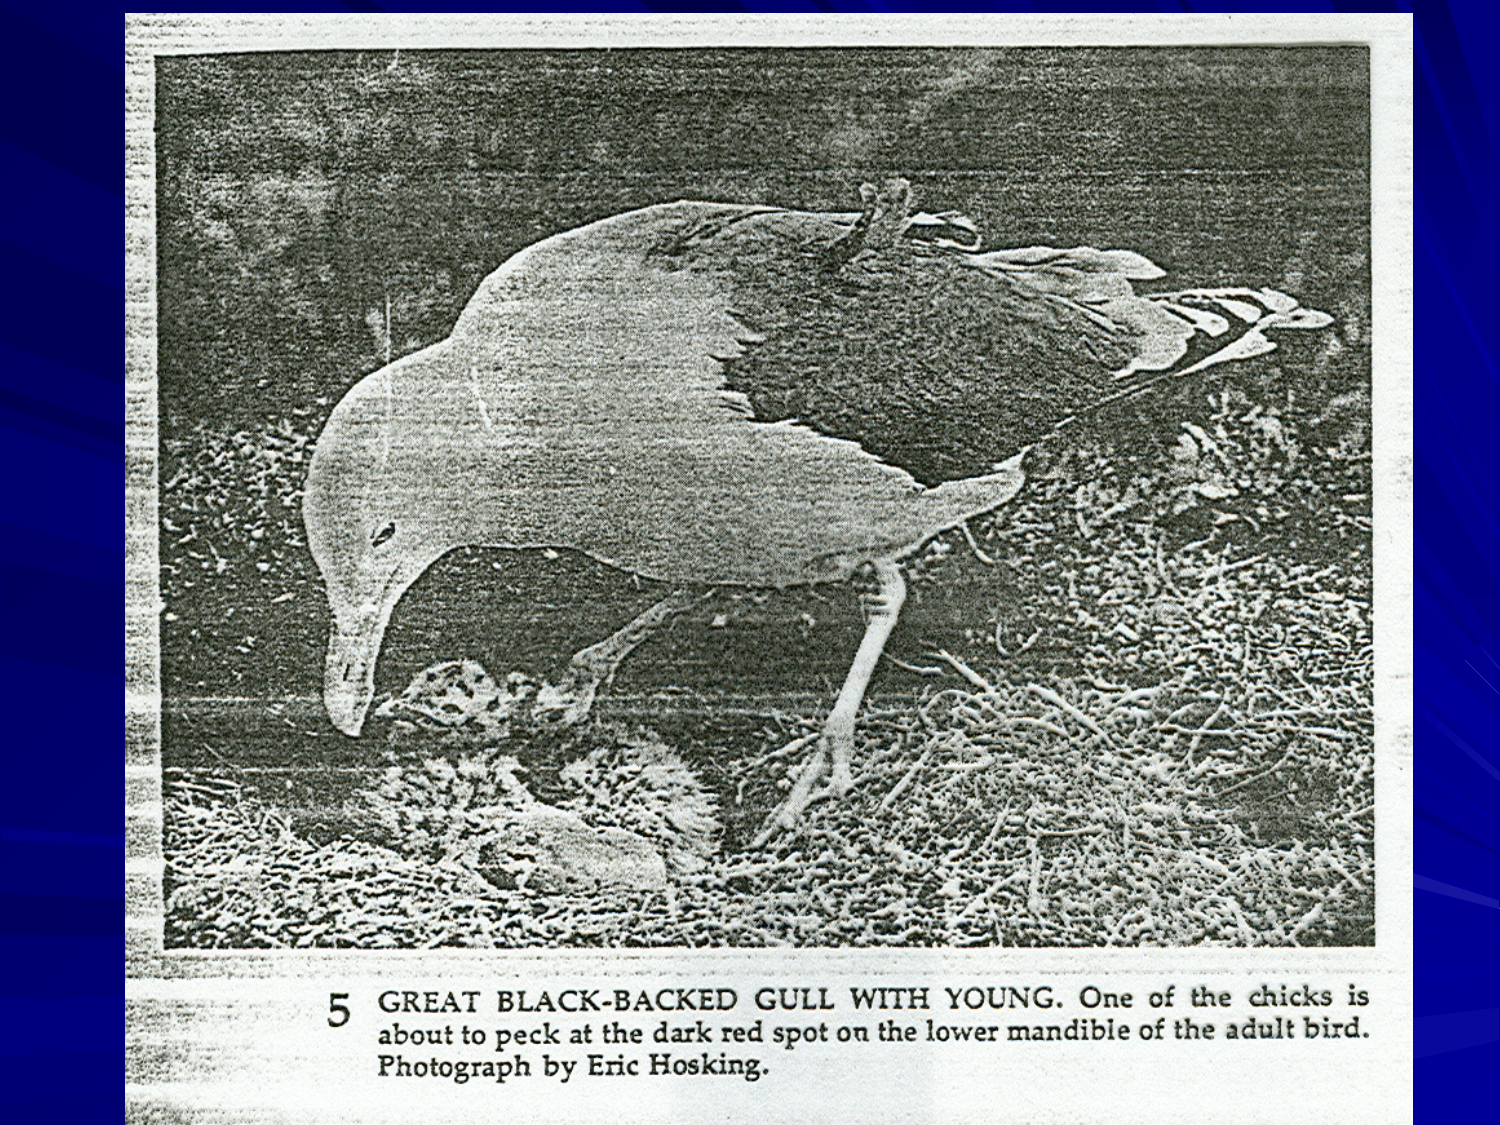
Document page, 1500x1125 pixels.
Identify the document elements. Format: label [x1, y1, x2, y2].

list [124, 13, 1413, 1125]
